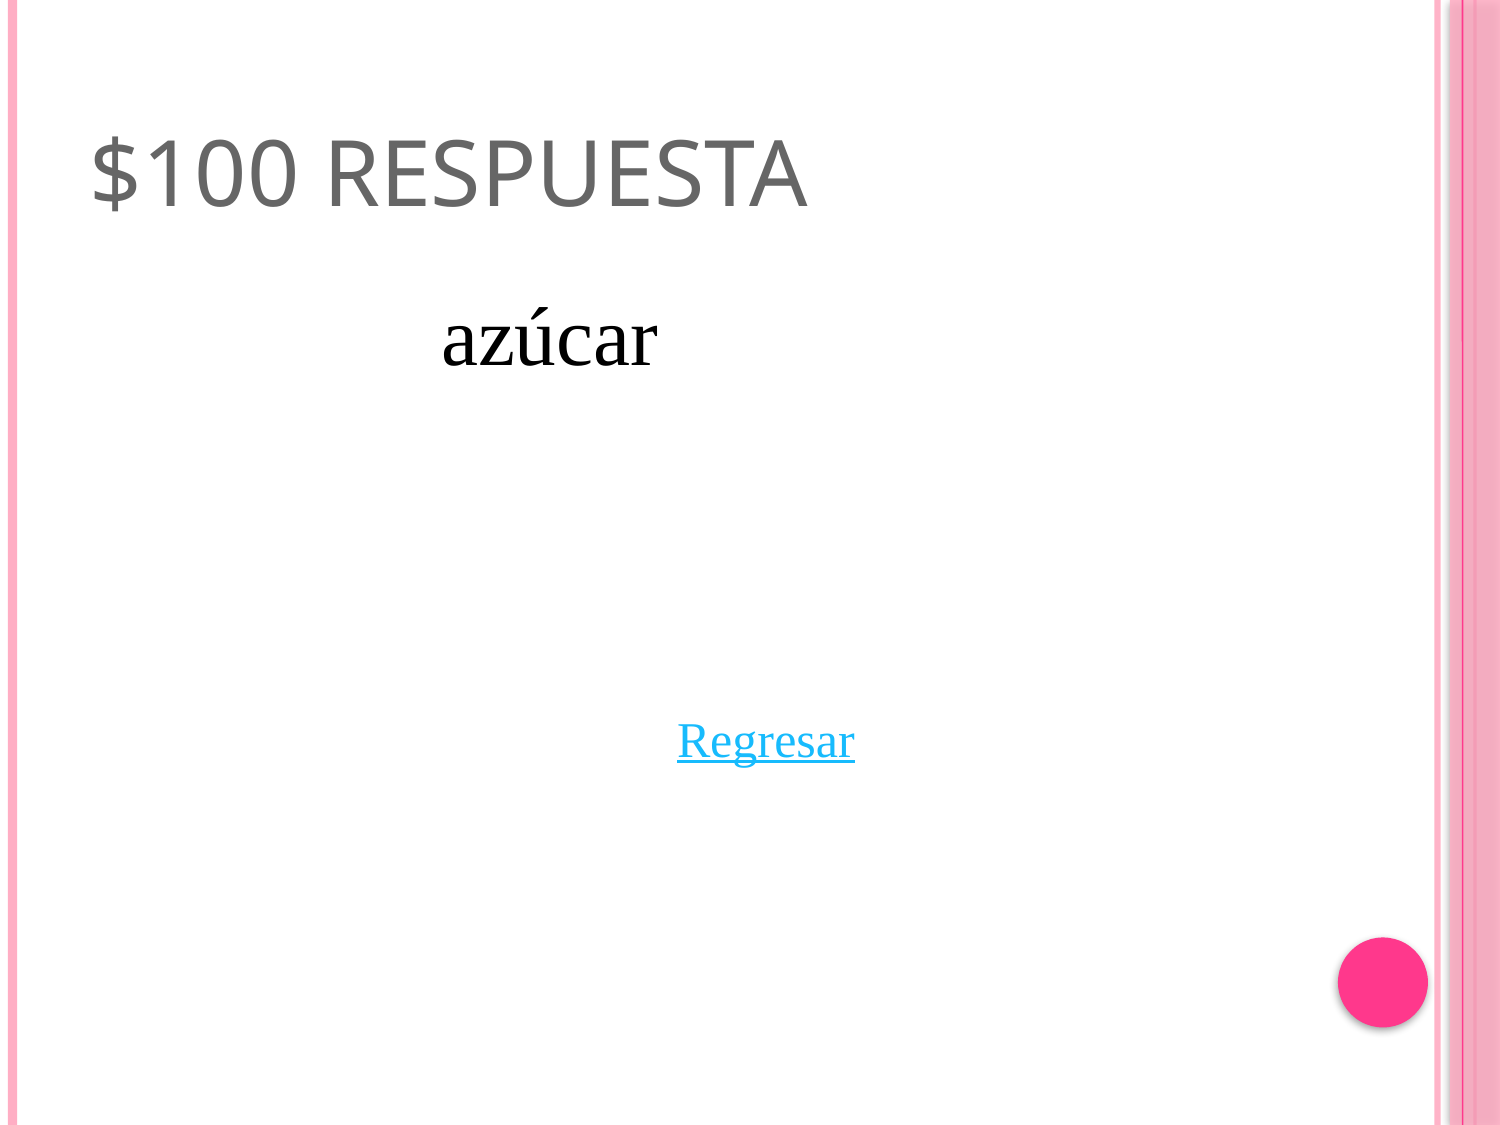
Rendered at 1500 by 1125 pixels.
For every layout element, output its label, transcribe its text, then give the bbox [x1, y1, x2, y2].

text_box Regresar [662, 699, 875, 775]
title $100 Respuesta [75, 45, 1300, 233]
text_box azúcar [426, 275, 674, 390]
